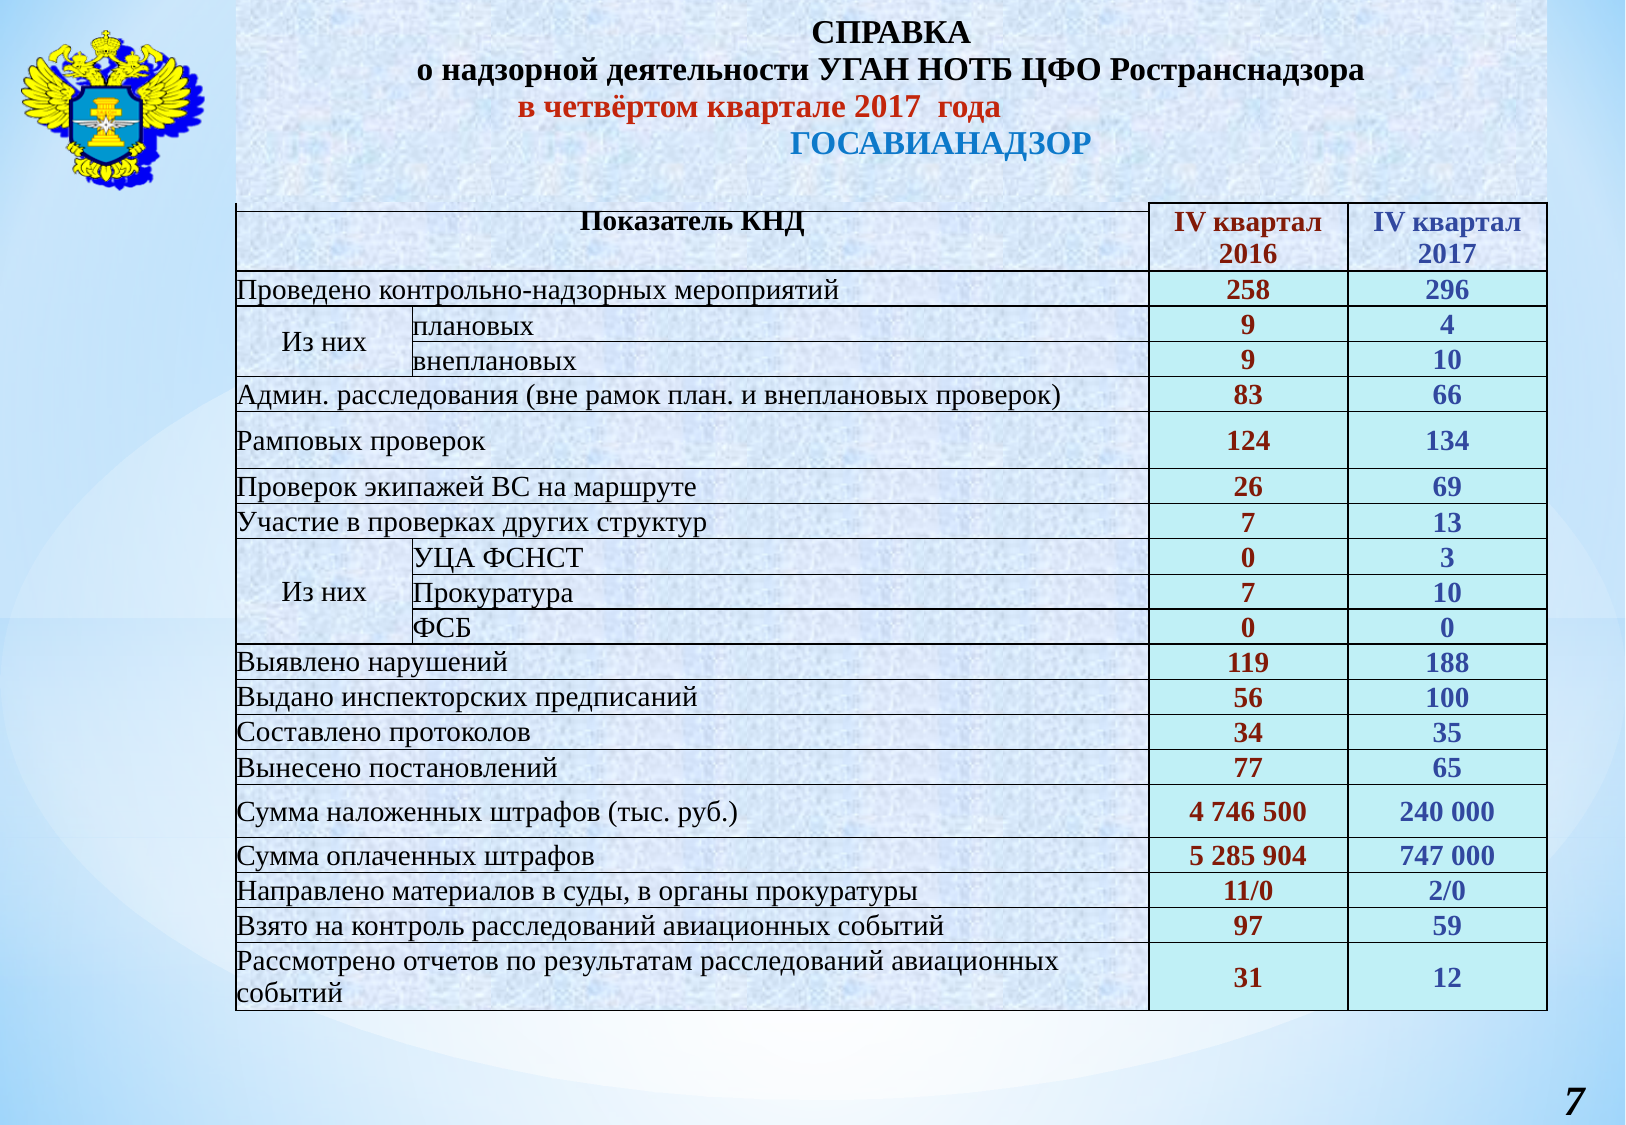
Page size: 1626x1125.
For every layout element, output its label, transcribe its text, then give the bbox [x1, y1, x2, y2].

table_cell Проведено контрольно-надзорных мероприятий [237, 272, 1148, 305]
table_cell Выдано инспекторских предписаний [237, 680, 1148, 714]
table_cell 11/0 [1150, 873, 1347, 907]
table_cell 7 [1150, 504, 1347, 538]
table_header СПРАВКА о надзорной деятельности УГАН НОТБ ЦФО Ространснадзора в четвёртом квартале 2017 года ГОСАВИАНАДЗОР [236, 0, 1547, 203]
table_cell 13 [1349, 504, 1546, 538]
table_cell 4 746 500 [1150, 785, 1347, 837]
table_cell IV квартал 2016 [1150, 204, 1347, 270]
table_cell Из них [237, 307, 412, 376]
table_cell Рассмотрено отчетов по результатам расследований авиационных событий [237, 943, 1148, 1010]
table_cell 31 [1150, 943, 1347, 1010]
table_cell 10 [1349, 575, 1546, 608]
table_cell 258 [1150, 272, 1347, 305]
table_cell 134 [1349, 412, 1546, 468]
table_cell 124 [1150, 412, 1347, 468]
table_cell 296 [1349, 272, 1546, 305]
table_cell Админ. расследования (вне рамок план. и внеплановых проверок) [237, 377, 1148, 411]
table_cell Прокуратура [413, 575, 1148, 608]
table_cell 35 [1349, 715, 1546, 749]
table_cell 119 [1150, 645, 1347, 679]
table_cell Выявлено нарушений [237, 645, 1148, 679]
table_cell 100 [1349, 680, 1546, 714]
table_cell Взято на контроль расследований авиационных событий [237, 908, 1148, 942]
table_cell 66 [1349, 377, 1546, 411]
table_cell 26 [1150, 469, 1347, 503]
table_cell Из них [237, 539, 412, 643]
table_cell 97 [1150, 908, 1347, 942]
table_cell 240 000 [1349, 785, 1546, 837]
table_cell ФСБ [413, 610, 1148, 643]
table_cell 12 [1349, 943, 1546, 1010]
table_cell Направлено материалов в суды, в органы прокуратуры [237, 873, 1148, 907]
table_cell Показатель КНД [237, 203, 1148, 211]
table_cell 5 285 904 [1150, 838, 1347, 872]
text_box 7 [1521, 1072, 1625, 1125]
table_cell 0 [1349, 610, 1546, 643]
table_cell 3 [1349, 539, 1546, 574]
table_cell Участие в проверках других структур [237, 504, 1148, 538]
table_cell УЦА ФСНСТ [413, 539, 1148, 574]
table_cell 10 [1349, 342, 1546, 376]
table_cell Сумма наложенных штрафов (тыс. руб.) [237, 785, 1148, 837]
table_cell 4 [1349, 307, 1546, 341]
table_cell Рамповых проверок [237, 412, 1148, 468]
table_cell 59 [1349, 908, 1546, 942]
table_cell 9 [1150, 307, 1347, 341]
table_cell 0 [1150, 610, 1347, 643]
table_cell плановых [413, 307, 1148, 341]
picture [21, 30, 206, 192]
table_cell IV квартал 2017 [1349, 204, 1546, 270]
table_cell 34 [1150, 715, 1347, 749]
table_cell 9 [1150, 342, 1347, 376]
table_cell Показатель КНД [237, 217, 1148, 270]
table_cell 69 [1349, 469, 1546, 503]
table_cell 7 [1150, 575, 1347, 608]
table_cell 0 [1150, 539, 1347, 574]
table_cell Сумма оплаченных штрафов [237, 838, 1148, 872]
table_cell Проверок экипажей ВС на маршруте [237, 469, 1148, 503]
table_cell 188 [1349, 645, 1546, 679]
table_cell 56 [1150, 680, 1347, 714]
table_cell 83 [1150, 377, 1347, 411]
table_cell 77 [1150, 750, 1347, 784]
table_cell 747 000 [1349, 838, 1546, 872]
table_cell 65 [1349, 750, 1546, 784]
table_cell Вынесено постановлений [237, 750, 1148, 784]
table_cell 2/0 [1349, 873, 1546, 907]
table_cell внеплановых [413, 342, 1148, 376]
table_cell Составлено протоколов [237, 715, 1148, 749]
